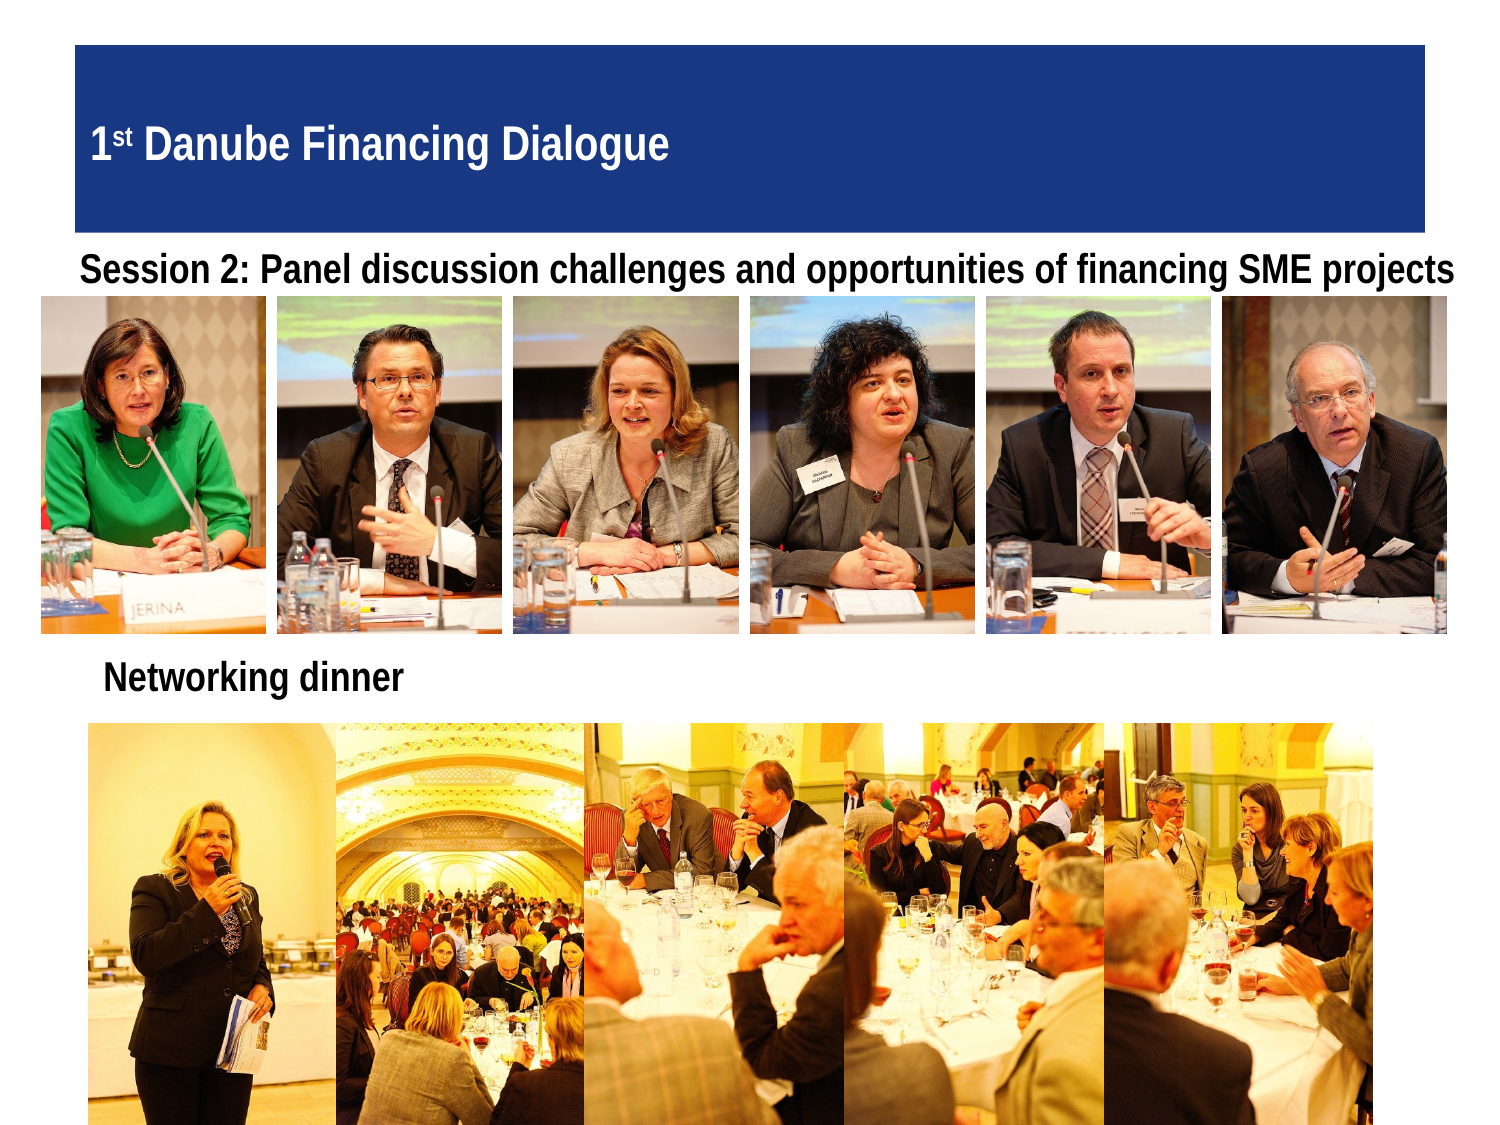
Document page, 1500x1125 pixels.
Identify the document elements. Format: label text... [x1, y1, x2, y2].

title 1st Danube Financing Dialogue [73, 43, 1427, 235]
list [40, 296, 266, 634]
picture [88, 722, 1373, 1125]
picture [277, 296, 503, 634]
picture [1222, 296, 1448, 634]
picture [985, 296, 1211, 634]
picture [749, 296, 975, 634]
text_box Session 2: Panel discussion challenges and opportunities of financing SME projects [63, 241, 1484, 293]
text_box Networking dinner [86, 643, 847, 706]
picture [513, 296, 739, 634]
